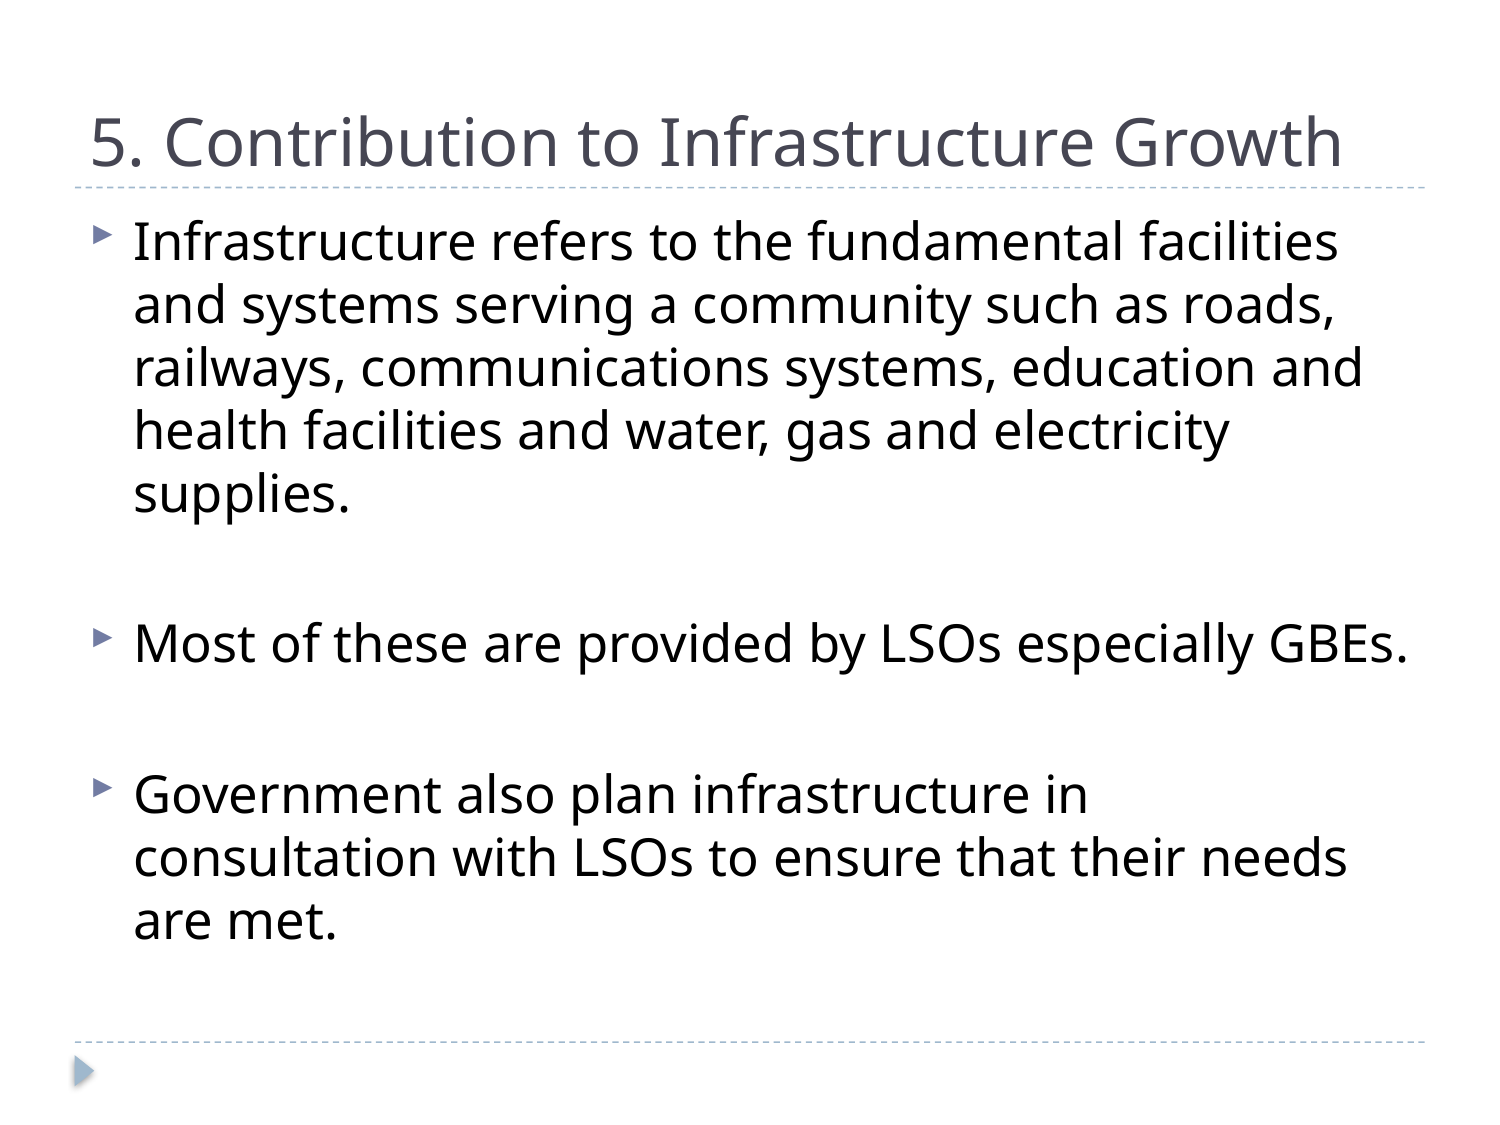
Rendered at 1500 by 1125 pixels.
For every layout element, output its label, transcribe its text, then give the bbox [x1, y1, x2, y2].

title 5. Contribution to Infrastructure Growth [75, 24, 1425, 188]
list Infrastructure refers to the fundamental facilities and systems serving a community such as roads, railways, communications systems, education and health facilities and water, gas and electricity supplies. Most of these are provided by LSOs especially GBEs. Government also plan infrastructure in consultation with LSOs to ensure that their needs are met. [75, 200, 1425, 1010]
